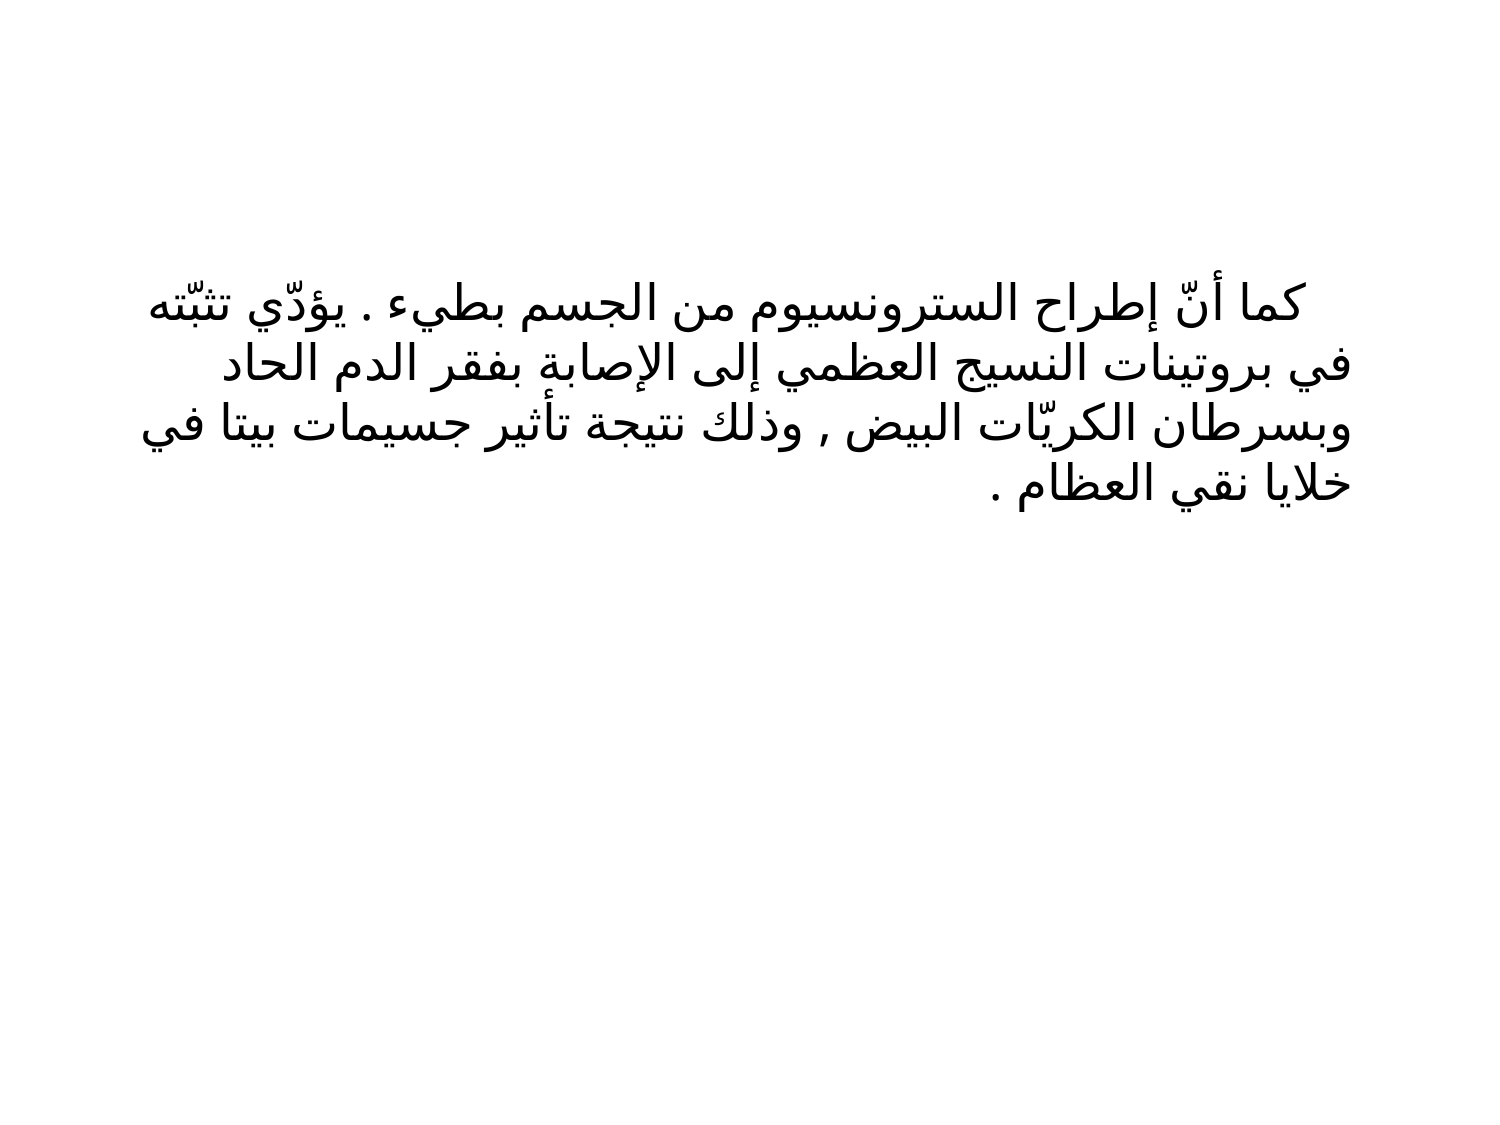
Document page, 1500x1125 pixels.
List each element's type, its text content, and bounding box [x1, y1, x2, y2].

list كما أنّ إطراح السترونسيوم من الجسم بطيء . يؤدّي تثبّته في بروتينات النسيج العظمي إلى الإصابة بفقر الدم الحاد وبسرطان الكريّات البيض , وذلك نتيجة تأثير جسيمات بيتا في خلايا نقي العظام . [75, 262, 1425, 1005]
